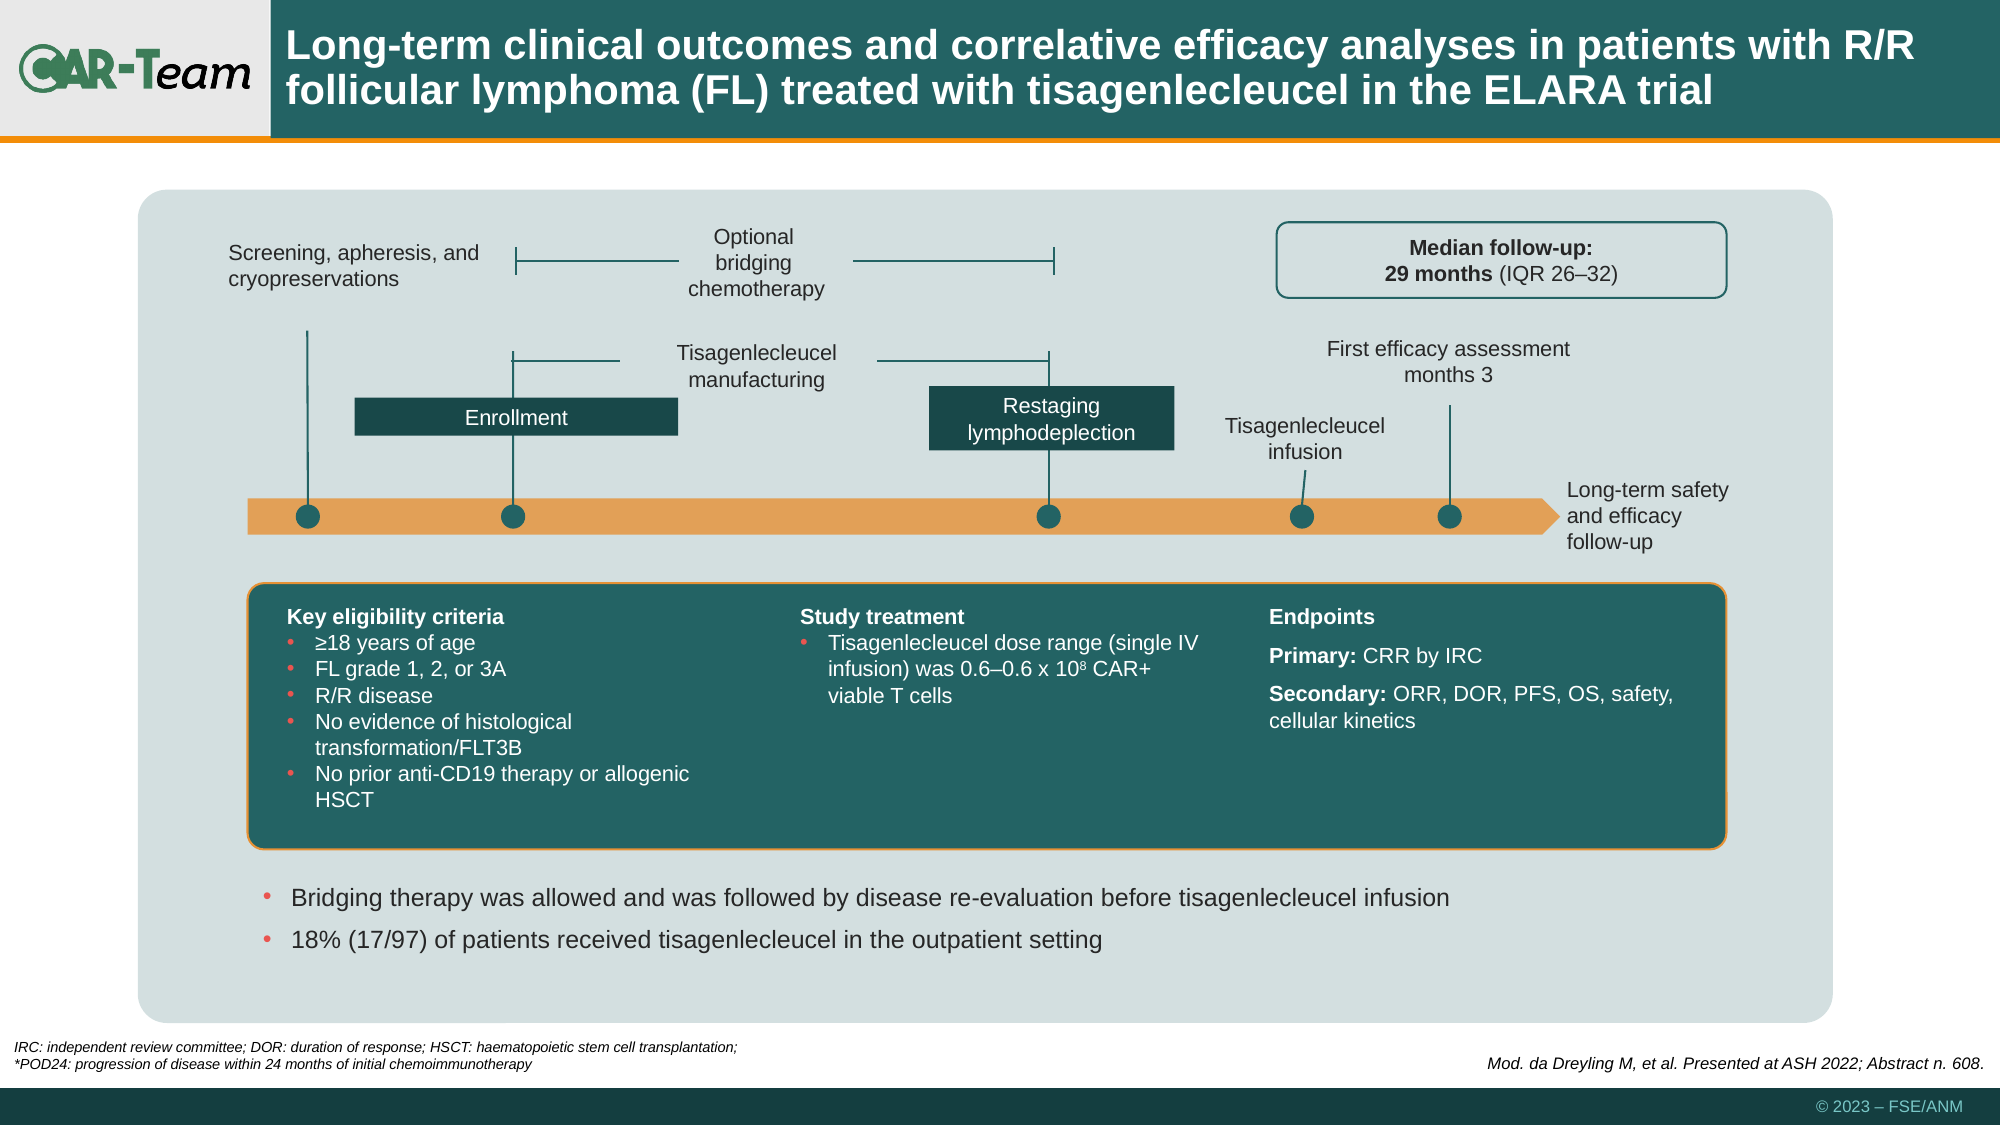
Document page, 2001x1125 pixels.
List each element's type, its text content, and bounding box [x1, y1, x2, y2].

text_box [137, 189, 1833, 1023]
text_box Mod. da Dreyling M, et al. Presented at ASH 2022; Abstract n. 608. [1051, 1045, 2000, 1081]
text_box IRC: independent review committee; DOR: duration of response; HSCT: haematopoietic stem cell transplantation; *POD24: progression of disease within 24 months of initial chemoimmunotherapy [0, 1030, 1005, 1080]
picture [19, 44, 250, 93]
title Long-term clinical outcomes and correlative efficacy analyses in patients with R/R follicular lymphoma (FL) treated with tisagenlecleucel in the ELARA trial [270, 0, 2000, 139]
